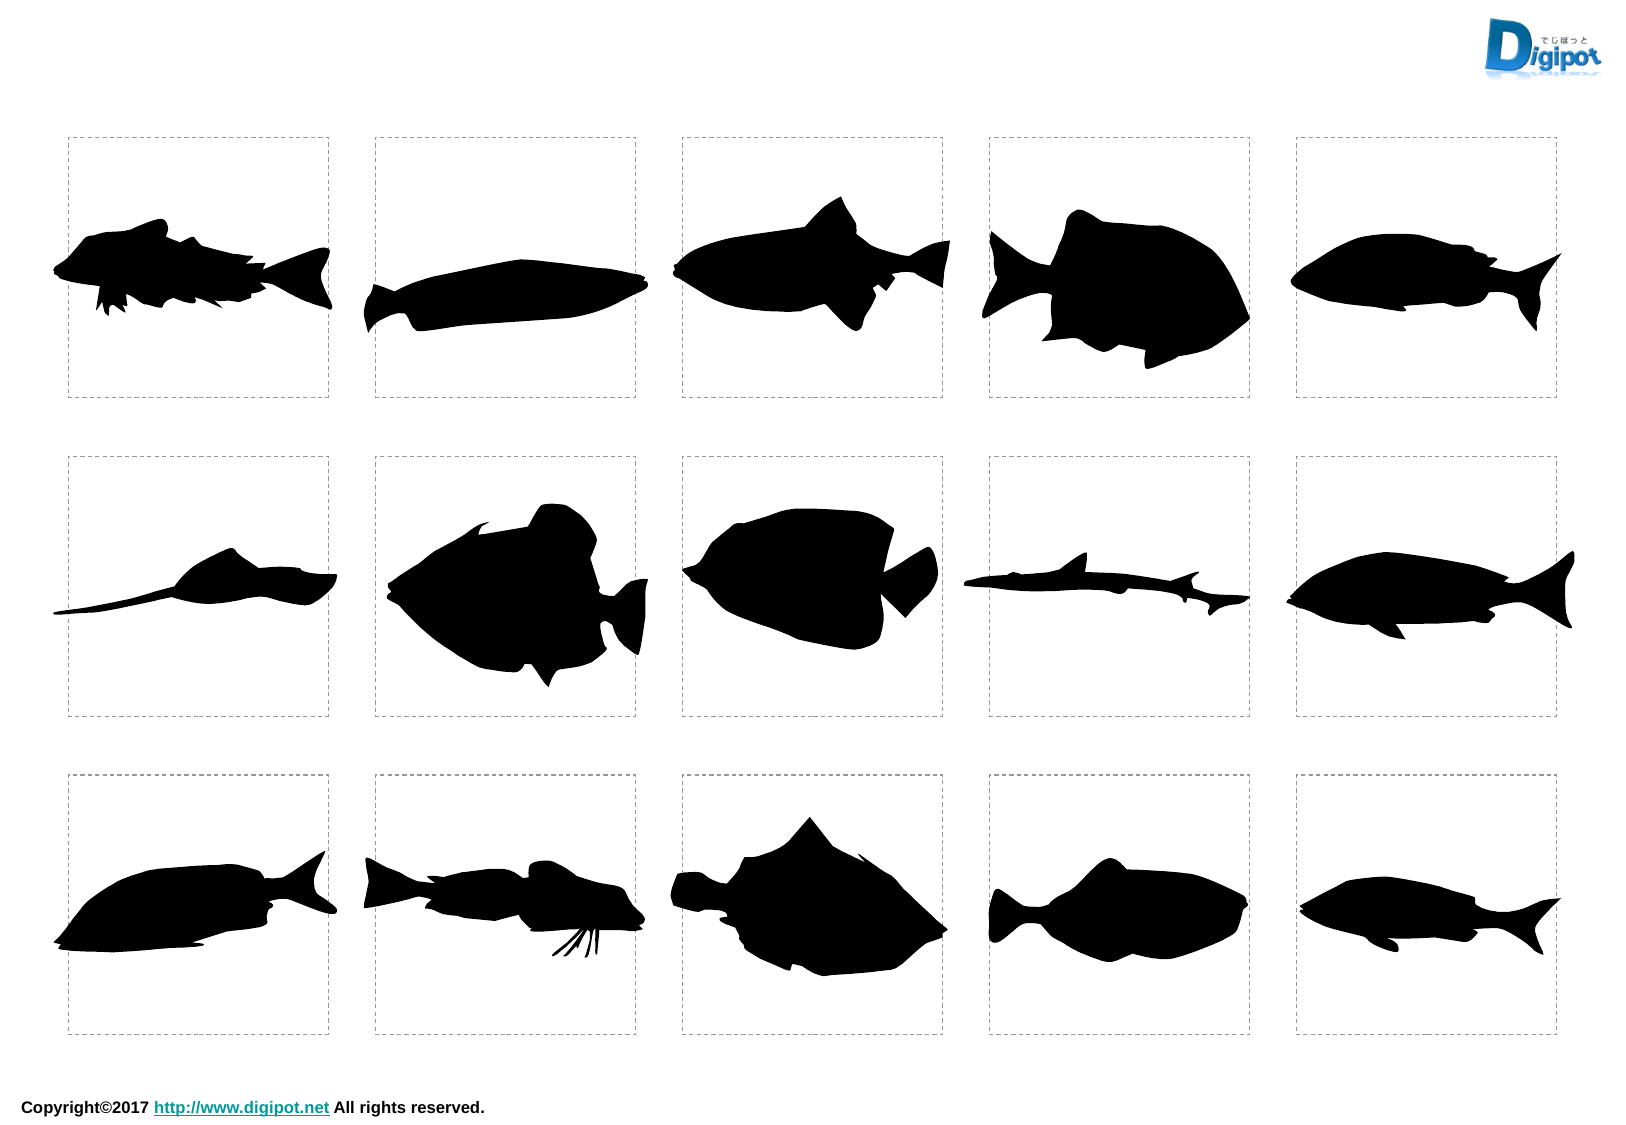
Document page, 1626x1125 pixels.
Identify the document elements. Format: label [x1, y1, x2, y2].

text_box [682, 508, 939, 650]
text_box [53, 218, 333, 316]
text_box [363, 259, 648, 334]
text_box [53, 851, 338, 953]
text_box [963, 552, 1251, 616]
picture [1485, 18, 1602, 82]
text_box [982, 209, 1251, 369]
text_box [53, 548, 338, 615]
text_box [1290, 233, 1562, 332]
text_box [363, 857, 645, 958]
text_box [386, 503, 648, 688]
text_box [1286, 551, 1575, 640]
text_box [672, 196, 951, 331]
text_box [988, 858, 1249, 963]
text_box [670, 816, 948, 977]
text_box [1299, 876, 1561, 955]
